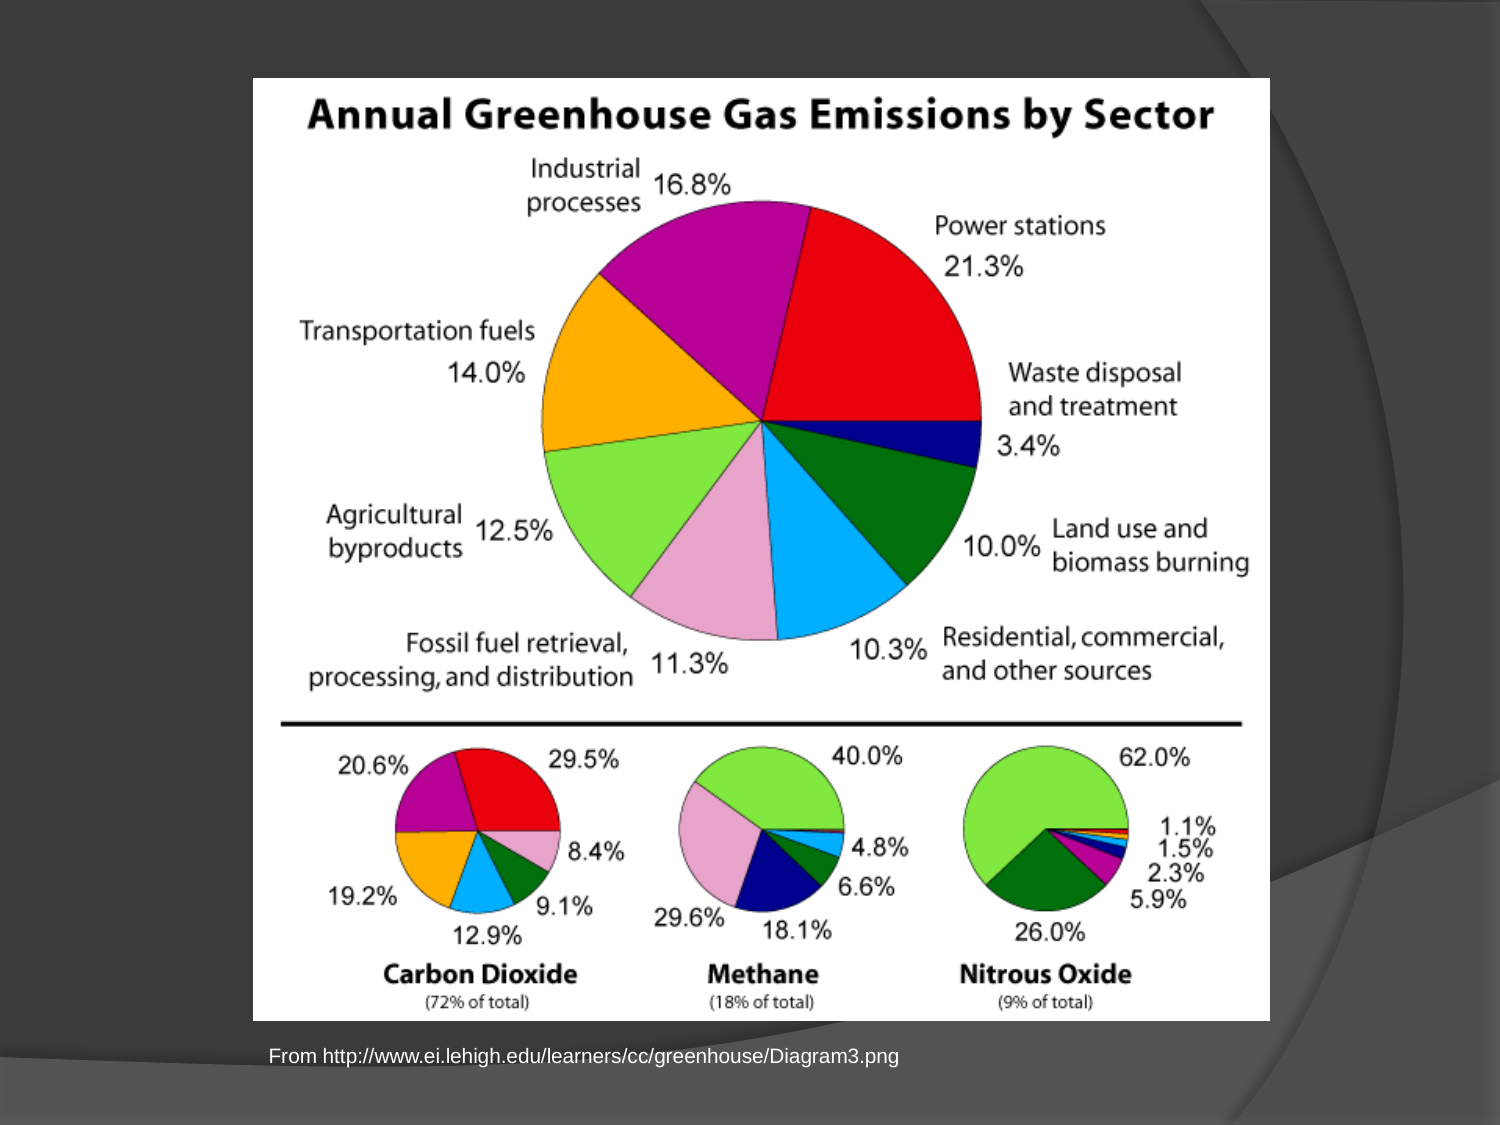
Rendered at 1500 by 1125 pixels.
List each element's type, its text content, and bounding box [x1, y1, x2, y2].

picture [253, 77, 1270, 1021]
text_box From http://www.ei.lehigh.edu/learners/cc/greenhouse/Diagram3.png [253, 1035, 1004, 1075]
